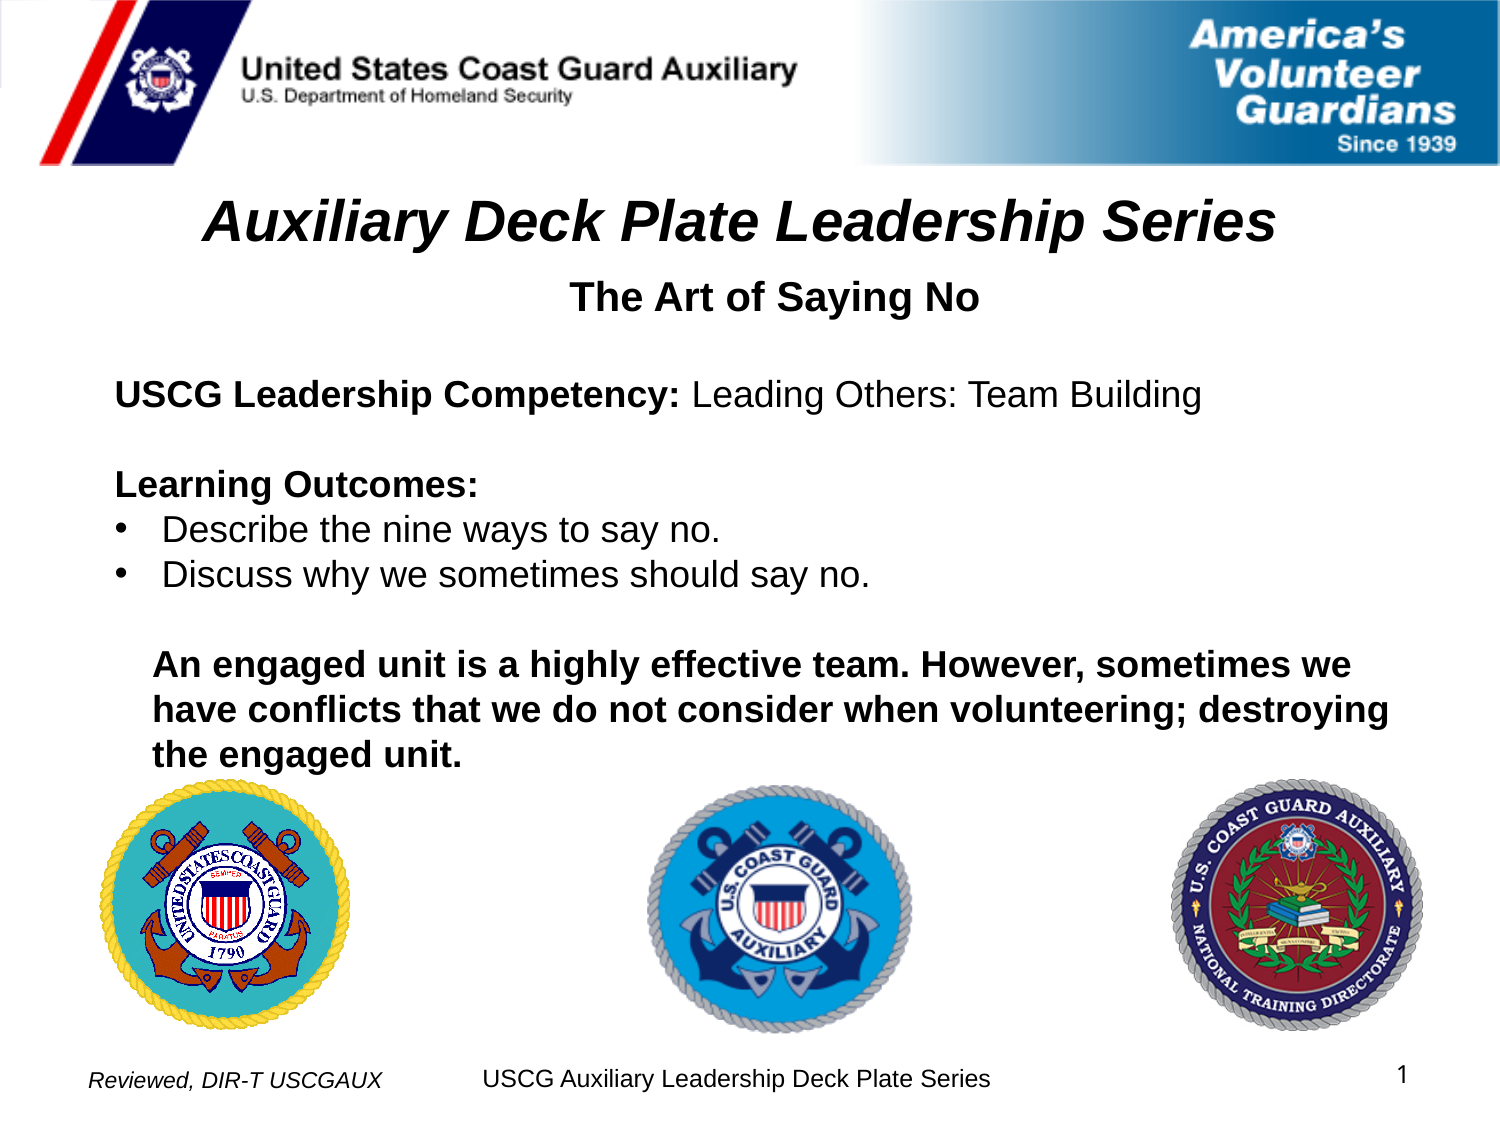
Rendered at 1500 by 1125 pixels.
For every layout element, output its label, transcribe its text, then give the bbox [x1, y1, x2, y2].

picture [99, 779, 351, 1030]
footer USCG Auxiliary Leadership Deck Plate Series [425, 1025, 1050, 1100]
text_box Reviewed, DIR-T USCGAUX [73, 1057, 398, 1100]
title Auxiliary Deck Plate Leadership Series [75, 174, 1407, 300]
text_box The Art of Saying No USCG Leadership Competency: Leading Others: Team Building Learning Outcomes: Describe the nine ways to say no. Discuss why we sometimes should say no. An engaged unit is a highly effective team. However, sometimes we have conflicts that we do not consider when volunteering; destroying the engaged unit. [99, 262, 1450, 873]
picture [0, 0, 1500, 166]
slide_number 1 [1074, 1025, 1425, 1100]
picture [1171, 779, 1423, 1031]
picture [645, 783, 914, 1035]
